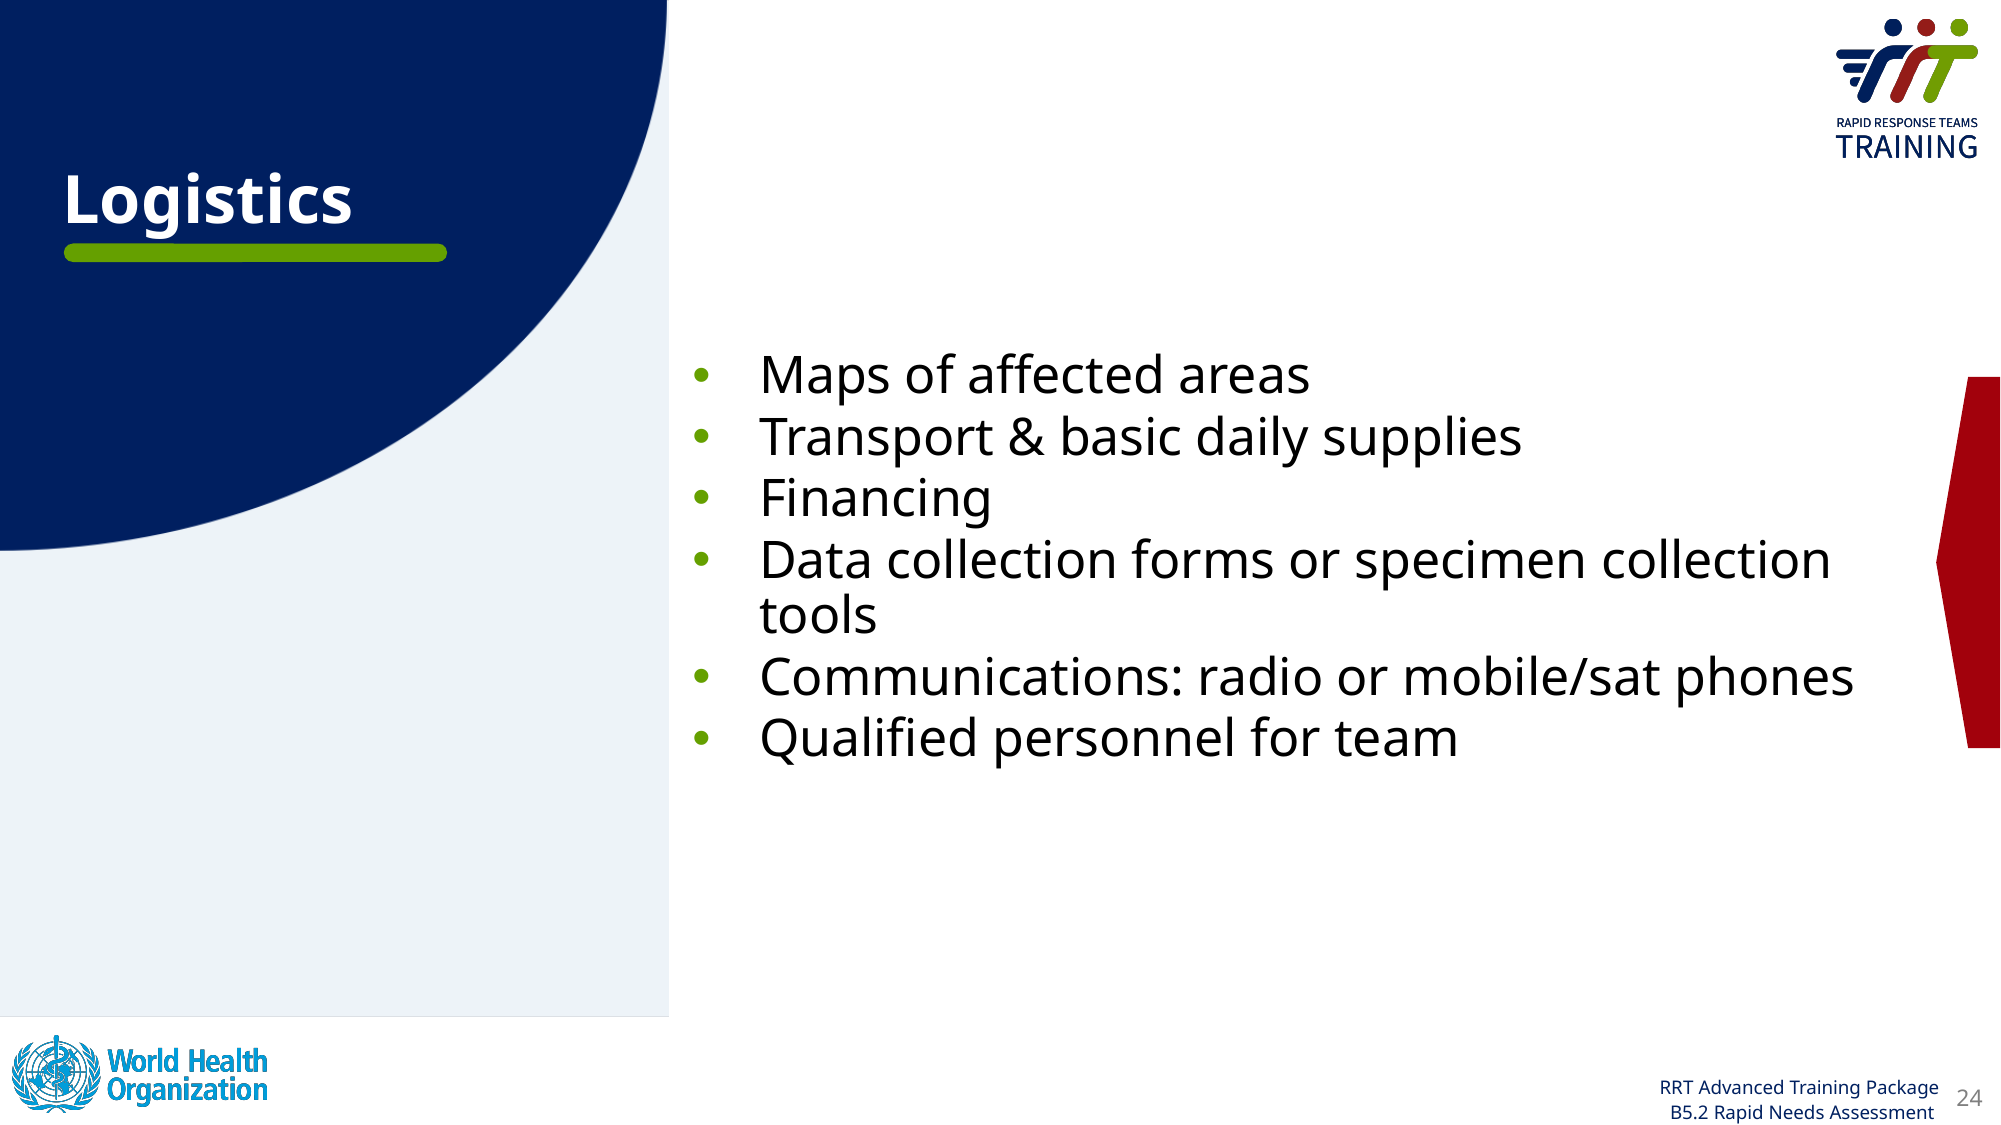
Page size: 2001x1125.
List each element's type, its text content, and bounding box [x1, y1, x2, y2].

picture [34, 1054, 43, 1078]
picture [36, 1088, 78, 1105]
text_box Logistics [54, 158, 566, 262]
list Maps of affected areas Transport & basic daily supplies Financing Data collection forms or specimen collection tools Communications: radio or mobile/sat phones Qualified personnel for team [684, 341, 1921, 784]
picture [12, 1083, 48, 1113]
picture [59, 1035, 267, 1113]
picture [0, 0, 669, 1018]
picture [50, 1108, 62, 1113]
picture [71, 1053, 90, 1091]
picture [30, 1083, 37, 1091]
picture [12, 1035, 54, 1068]
picture [46, 1056, 54, 1062]
picture [1835, 19, 1978, 167]
picture [22, 1062, 26, 1077]
picture [40, 1062, 47, 1070]
picture [24, 1054, 36, 1087]
